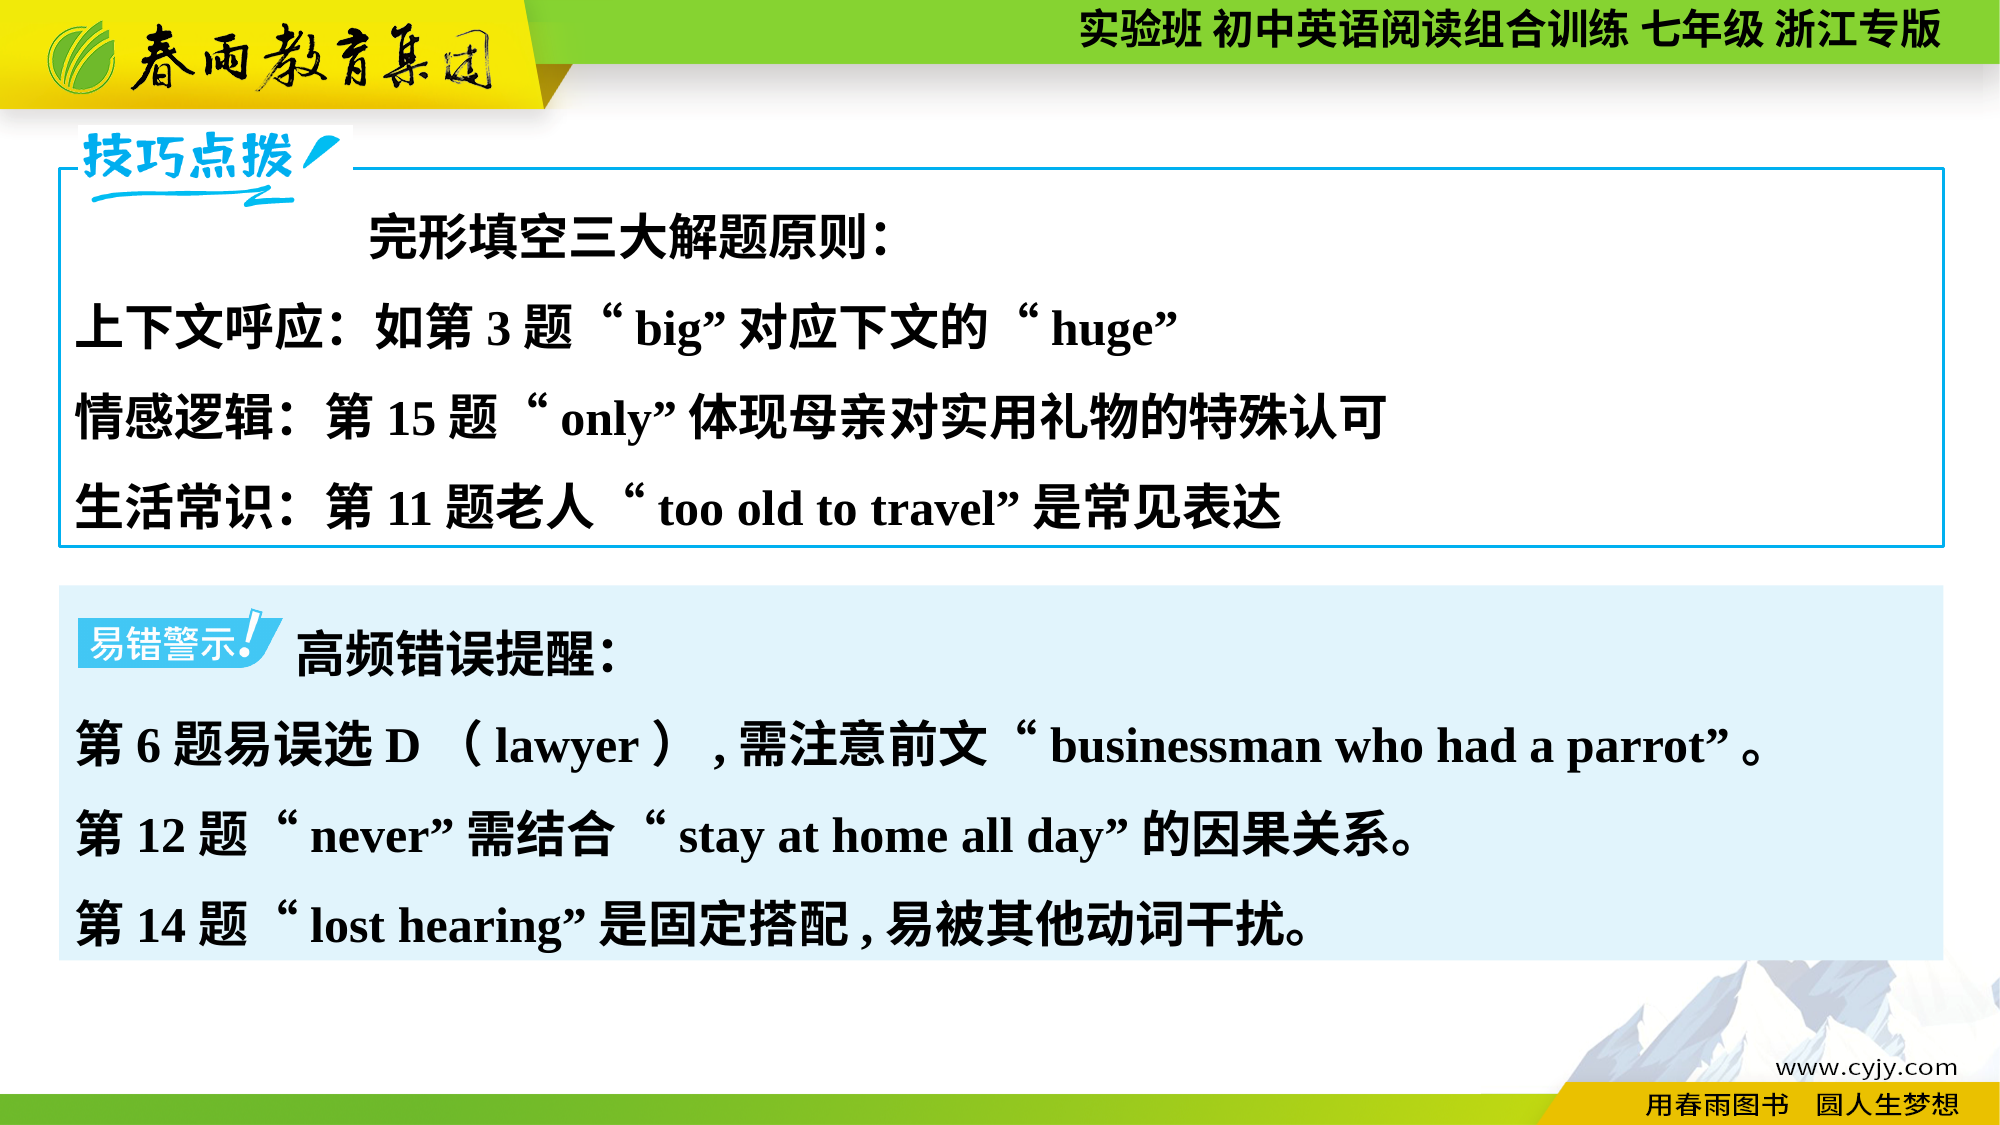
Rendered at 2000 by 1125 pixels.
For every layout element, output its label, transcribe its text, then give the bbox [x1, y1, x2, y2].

picture [0, 0, 2000, 1125]
text_box 高频错误提醒： 第6题易误选D（lawyer）,需注意前文“businessman who had a parrot”。 第12题“never”需结合“stay at home all day”的因果关系。 第14题“lost hearing”是固定搭配,易被其他动词干扰。 [59, 585, 1944, 961]
list 完形填空三大解题原则： 上下文呼应：如第3题“big”对应下文的“huge” 情感逻辑：第15题“only”体现母亲对实用礼物的特殊认可 生活常识：第11题老人“too old to travel”是常见表达 [59, 168, 1944, 547]
